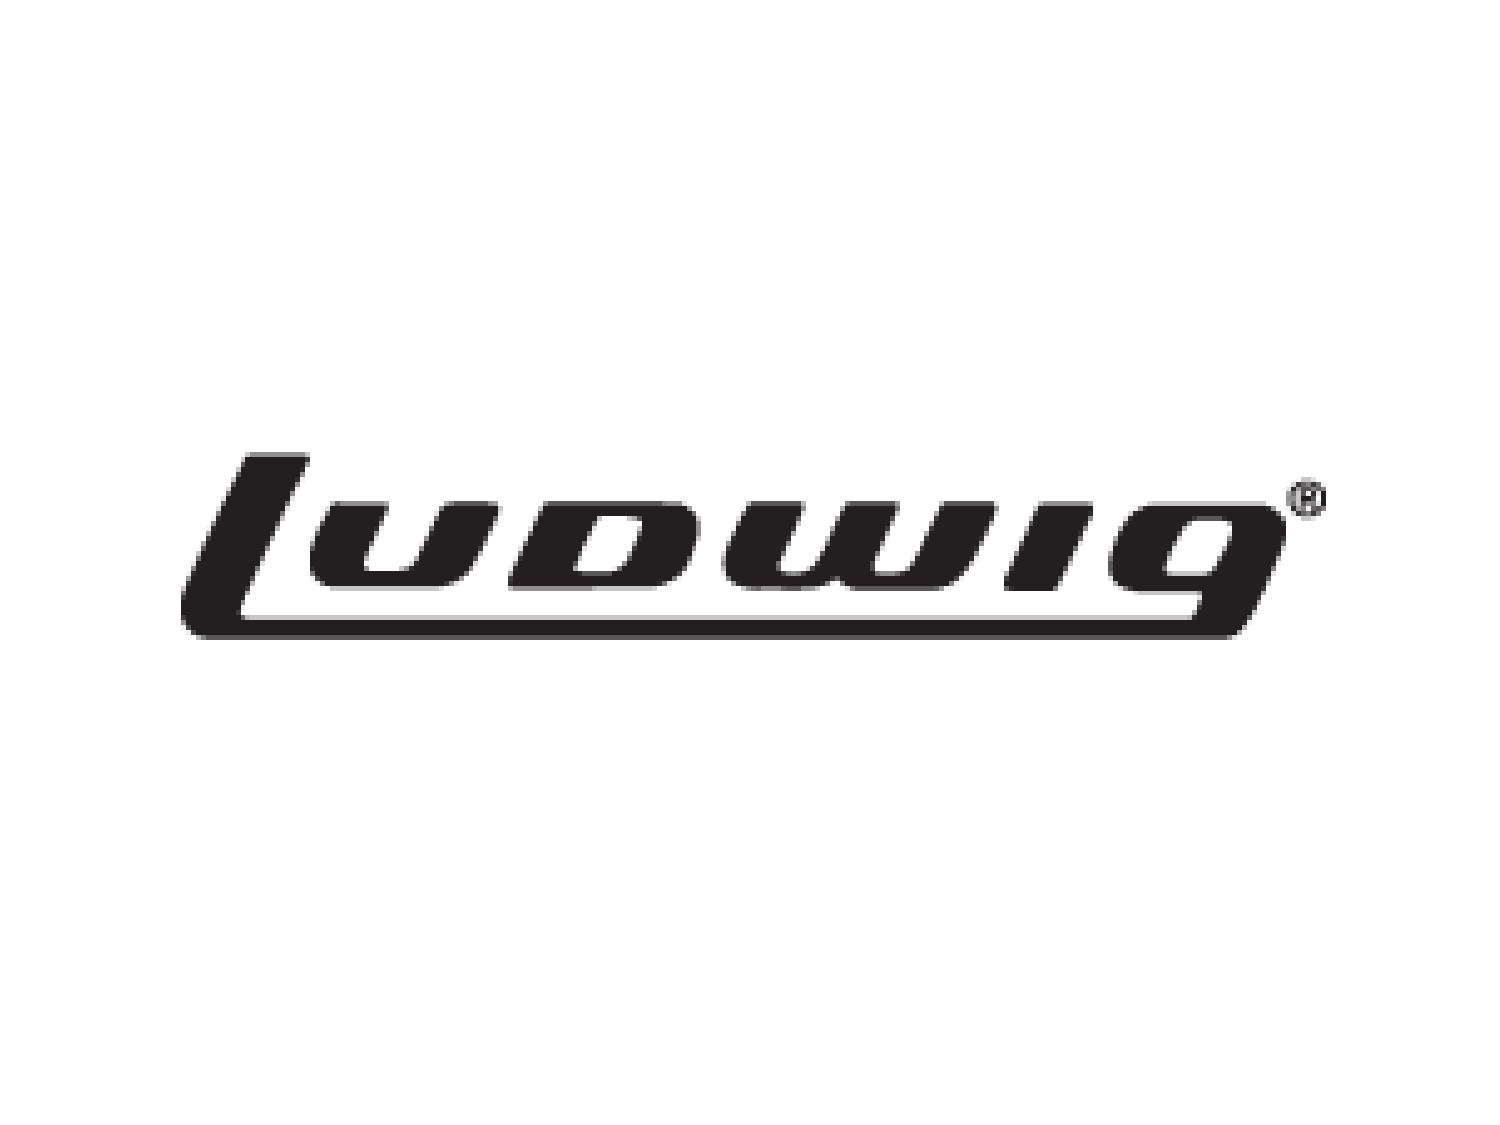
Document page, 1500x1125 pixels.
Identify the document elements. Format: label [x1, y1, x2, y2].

picture [132, 170, 1371, 914]
